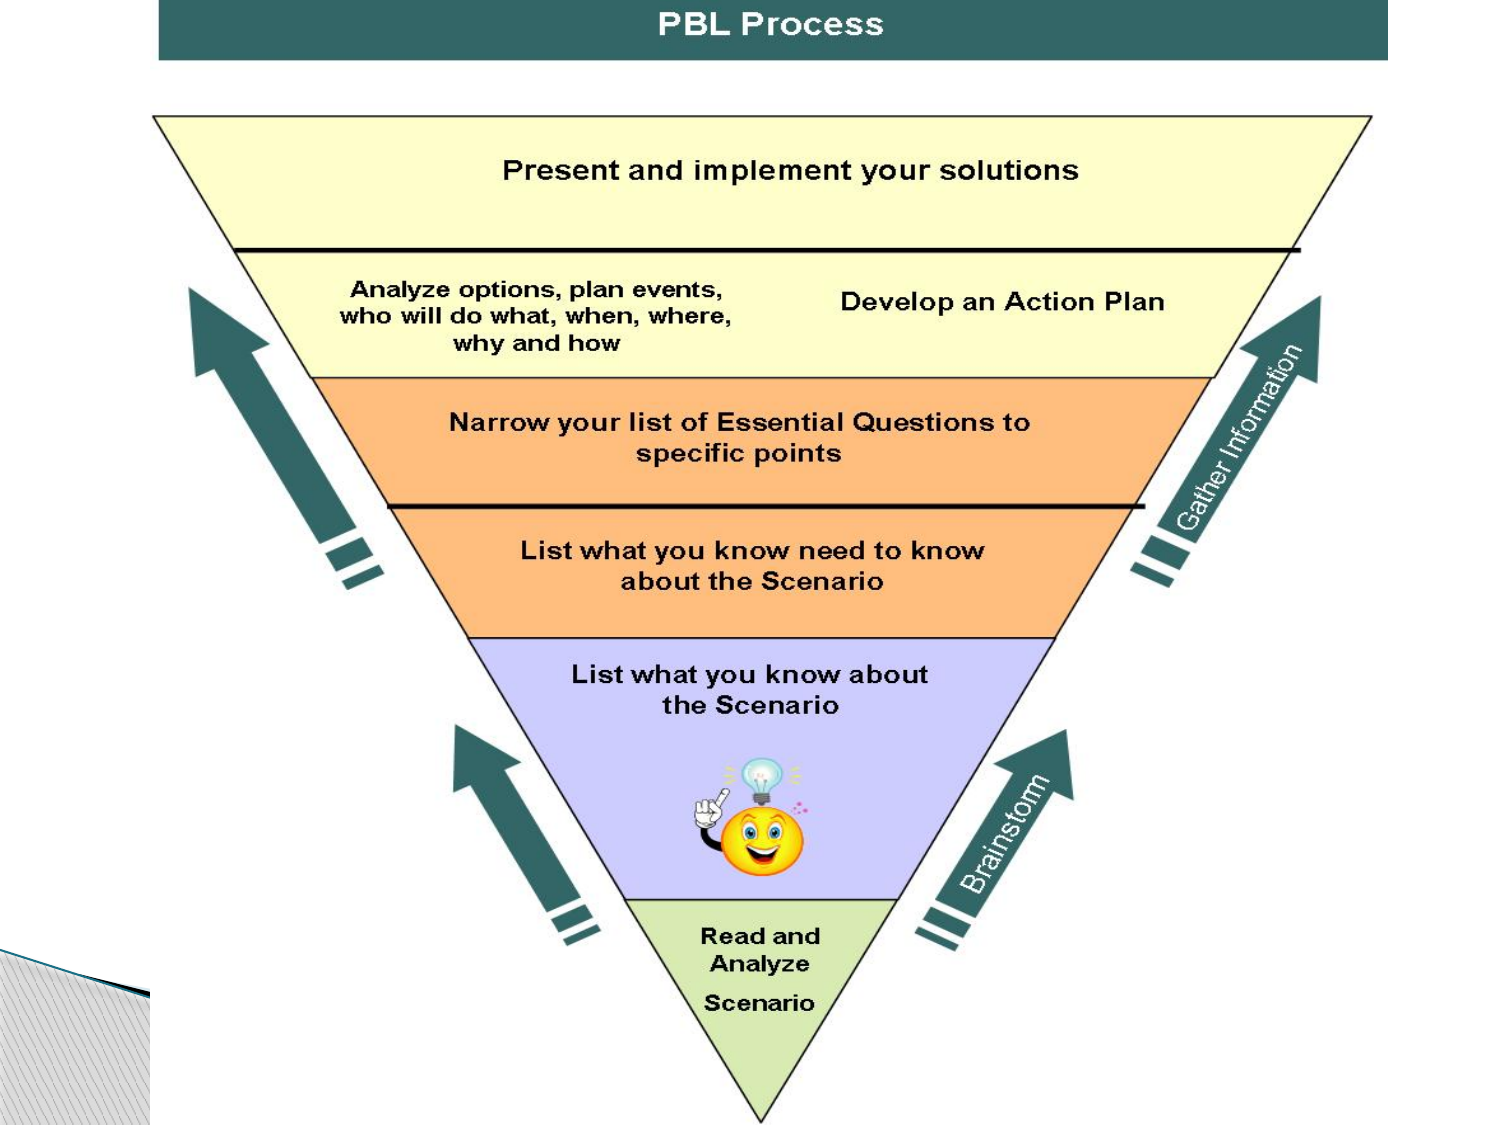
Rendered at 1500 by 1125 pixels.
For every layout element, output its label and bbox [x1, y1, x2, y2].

picture [149, 0, 1388, 1125]
